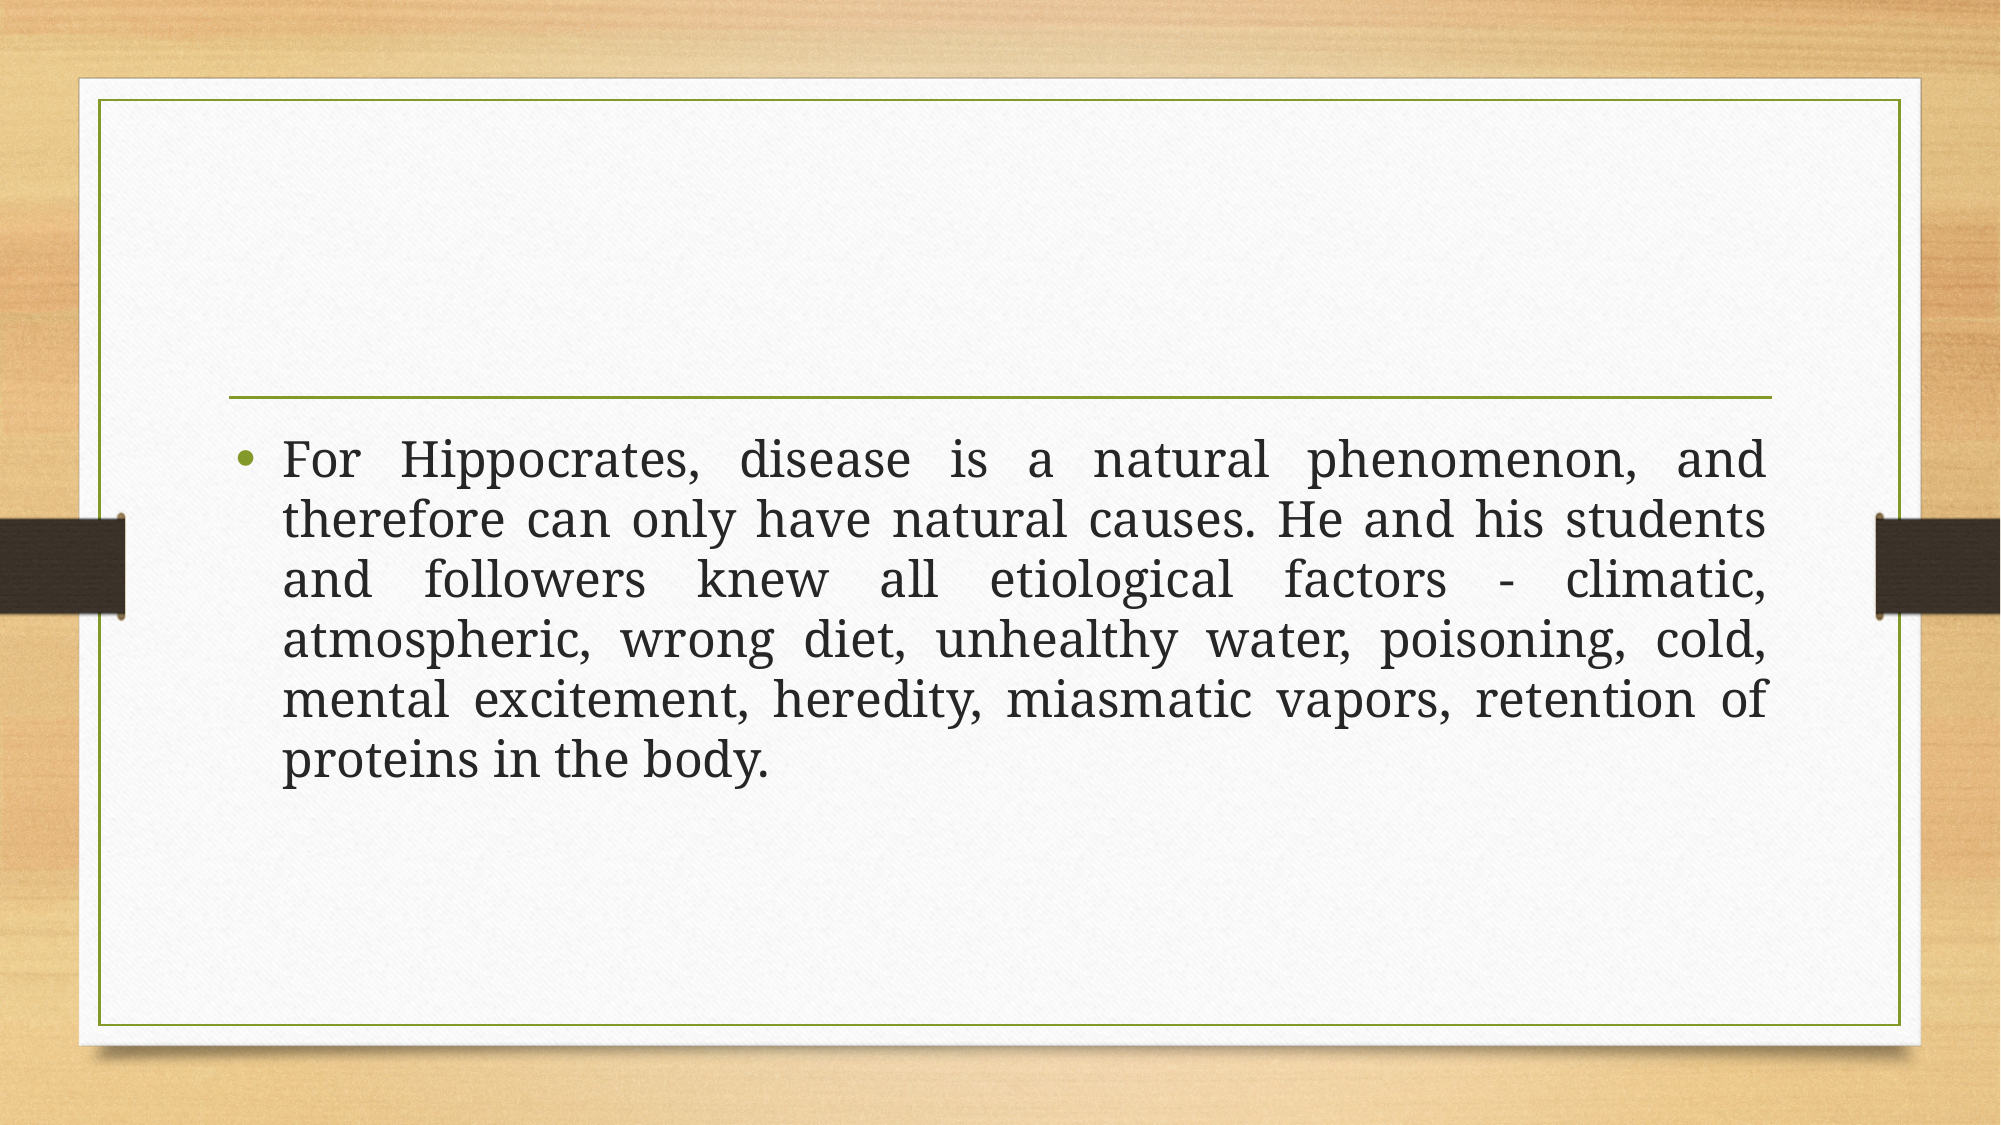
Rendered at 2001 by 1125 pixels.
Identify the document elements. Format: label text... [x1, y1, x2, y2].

list For Hippocrates, disease is a natural phenomenon, and therefore can only have natural causes. He and his students and followers knew all etiological factors - climatic, atmospheric, wrong diet, unhealthy water, poisoning, cold, mental excitement, heredity, miasmatic vapors, retention of proteins in the body. [220, 420, 1783, 939]
picture [0, 0, 2001, 1125]
